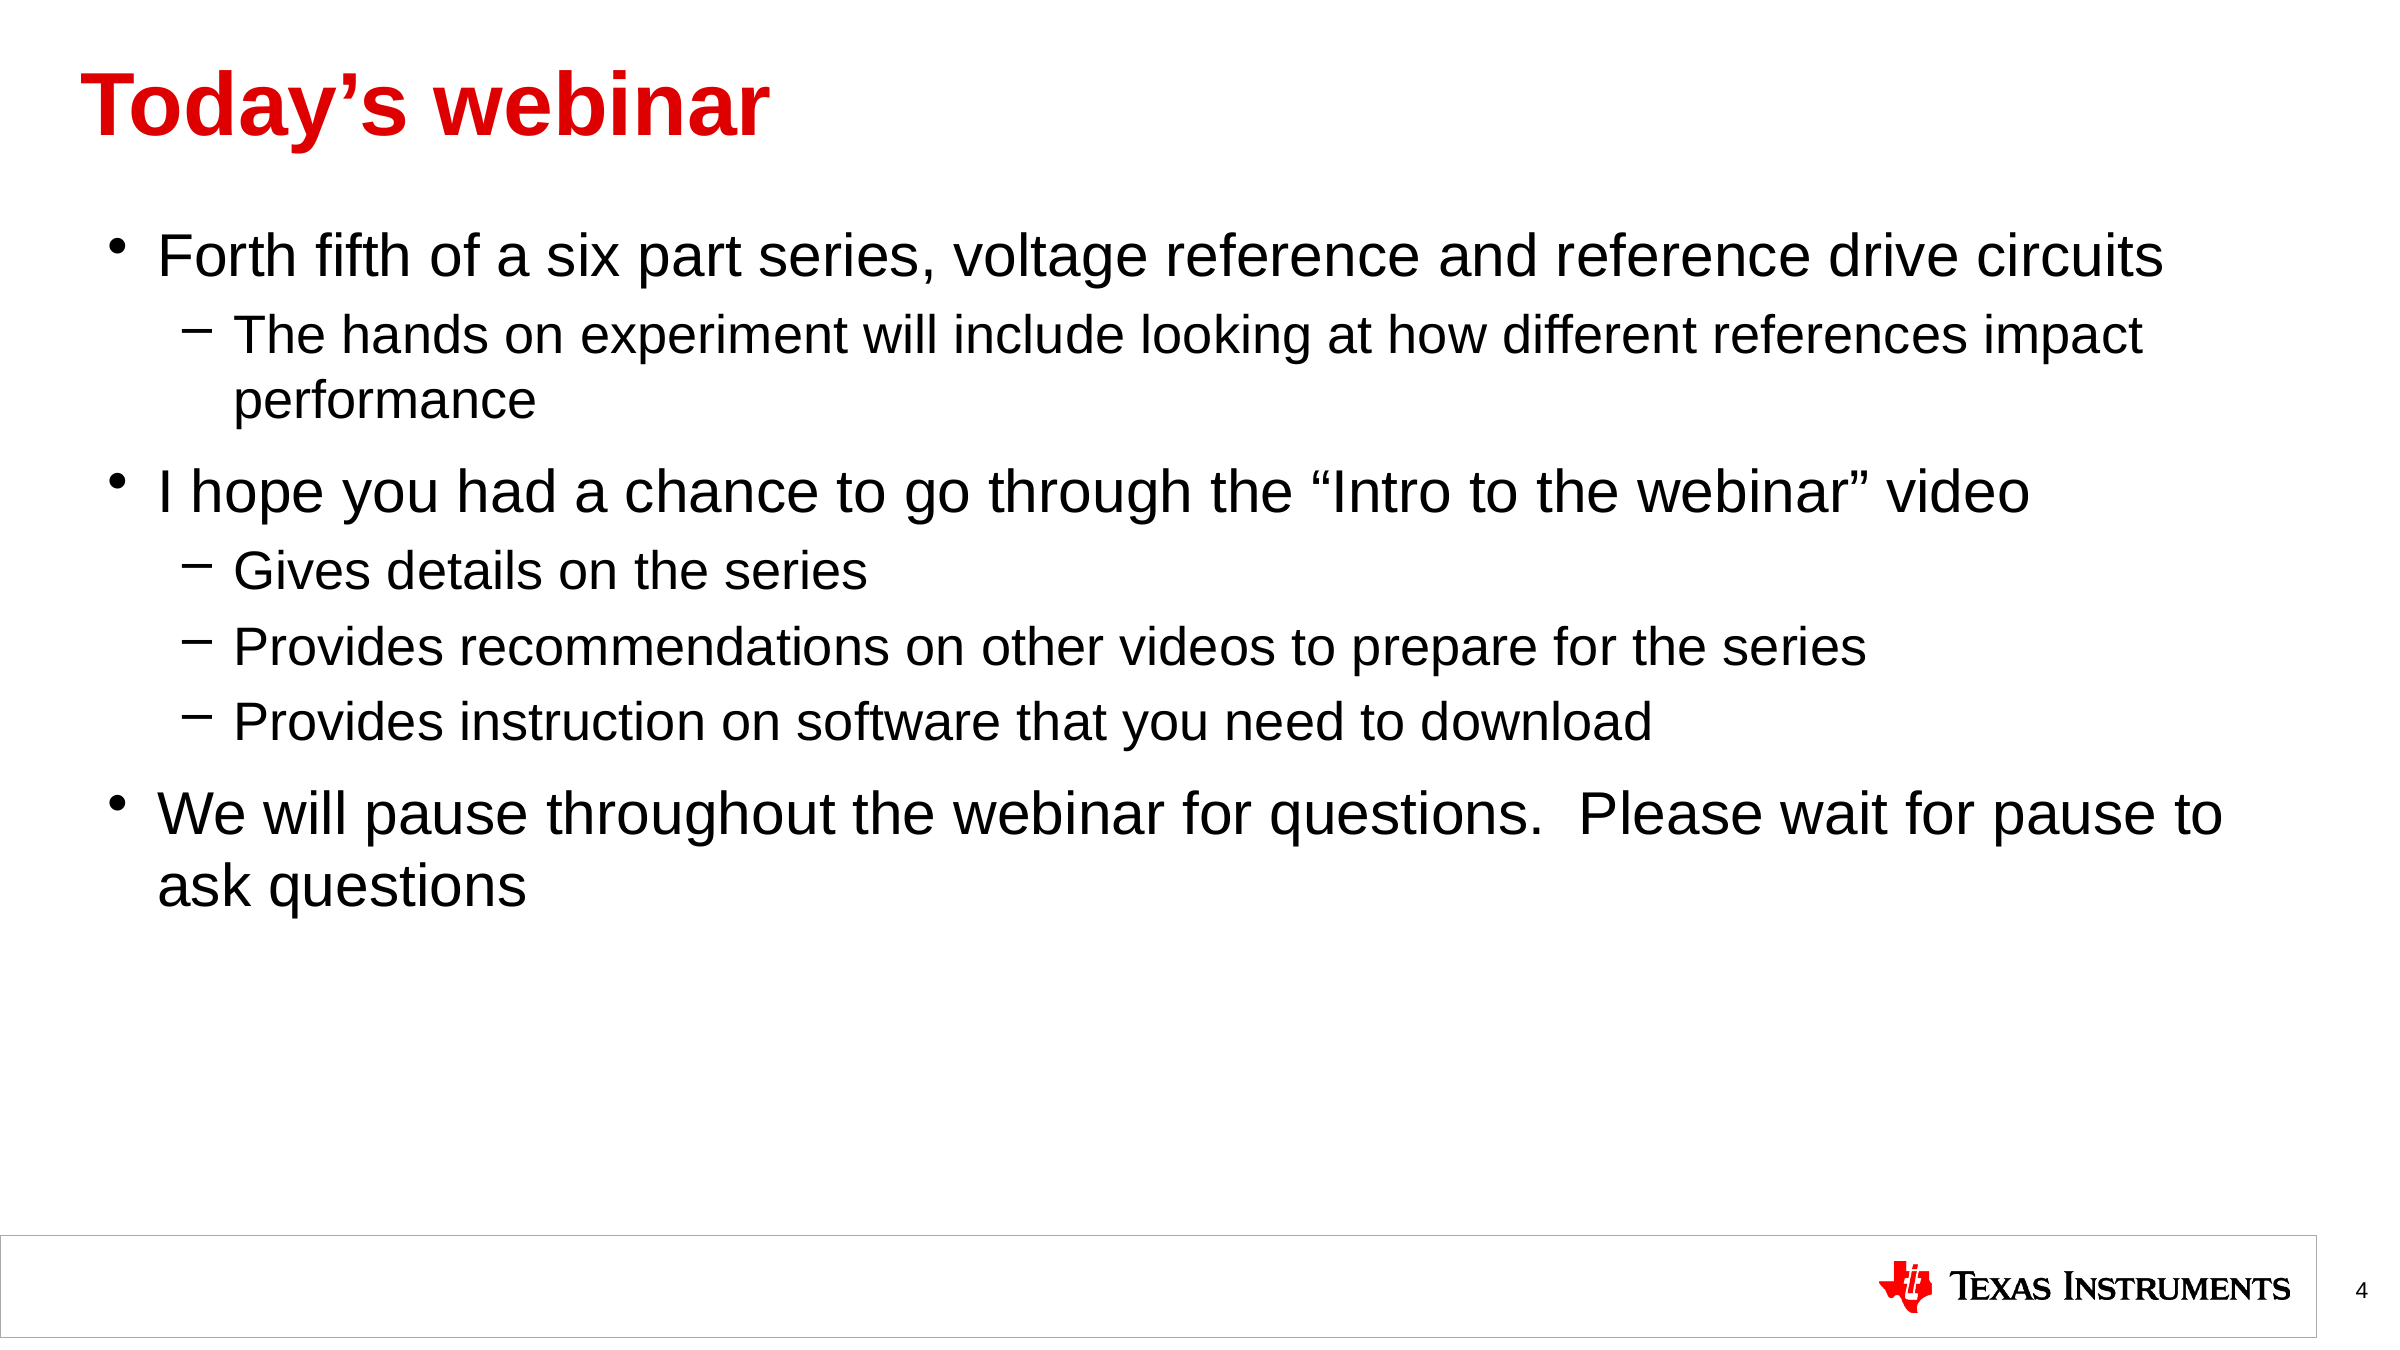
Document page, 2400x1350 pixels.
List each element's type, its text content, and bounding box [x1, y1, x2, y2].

picture [1879, 1261, 2290, 1265]
slide_number 4 [1828, 1265, 2389, 1307]
picture [1879, 1307, 2290, 1313]
title Today’s webinar [60, 27, 2282, 189]
list Forth fifth of a six part series, voltage reference and reference drive circuits The hands on experiment will include looking at how different references impact performance I hope you had a chance to go through the “Intro to the webinar” video Gives details on the series Provides recommendations on other videos to prepare for the series Provides instruction on software that you need to download We will pause throughout the webinar for questions. Please wait for pause to ask questions [87, 206, 2311, 1181]
